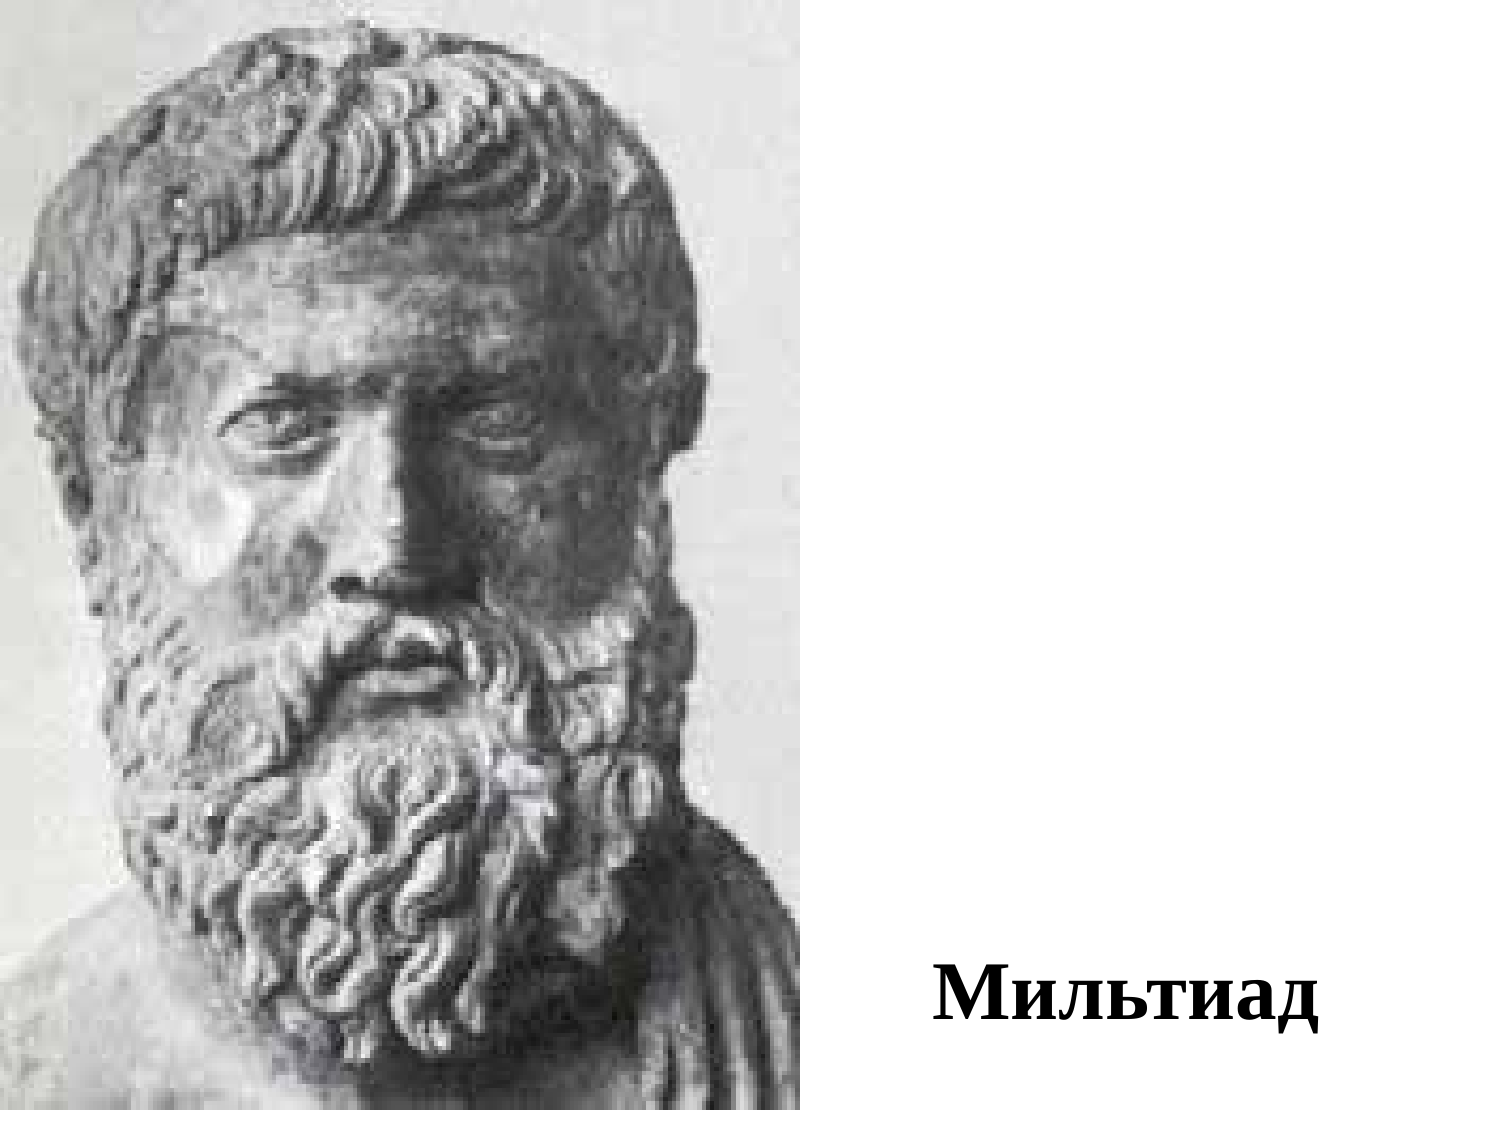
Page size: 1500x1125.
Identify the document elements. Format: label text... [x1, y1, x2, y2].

text_box Мильтиад [917, 928, 1335, 1044]
picture [0, 0, 800, 1111]
